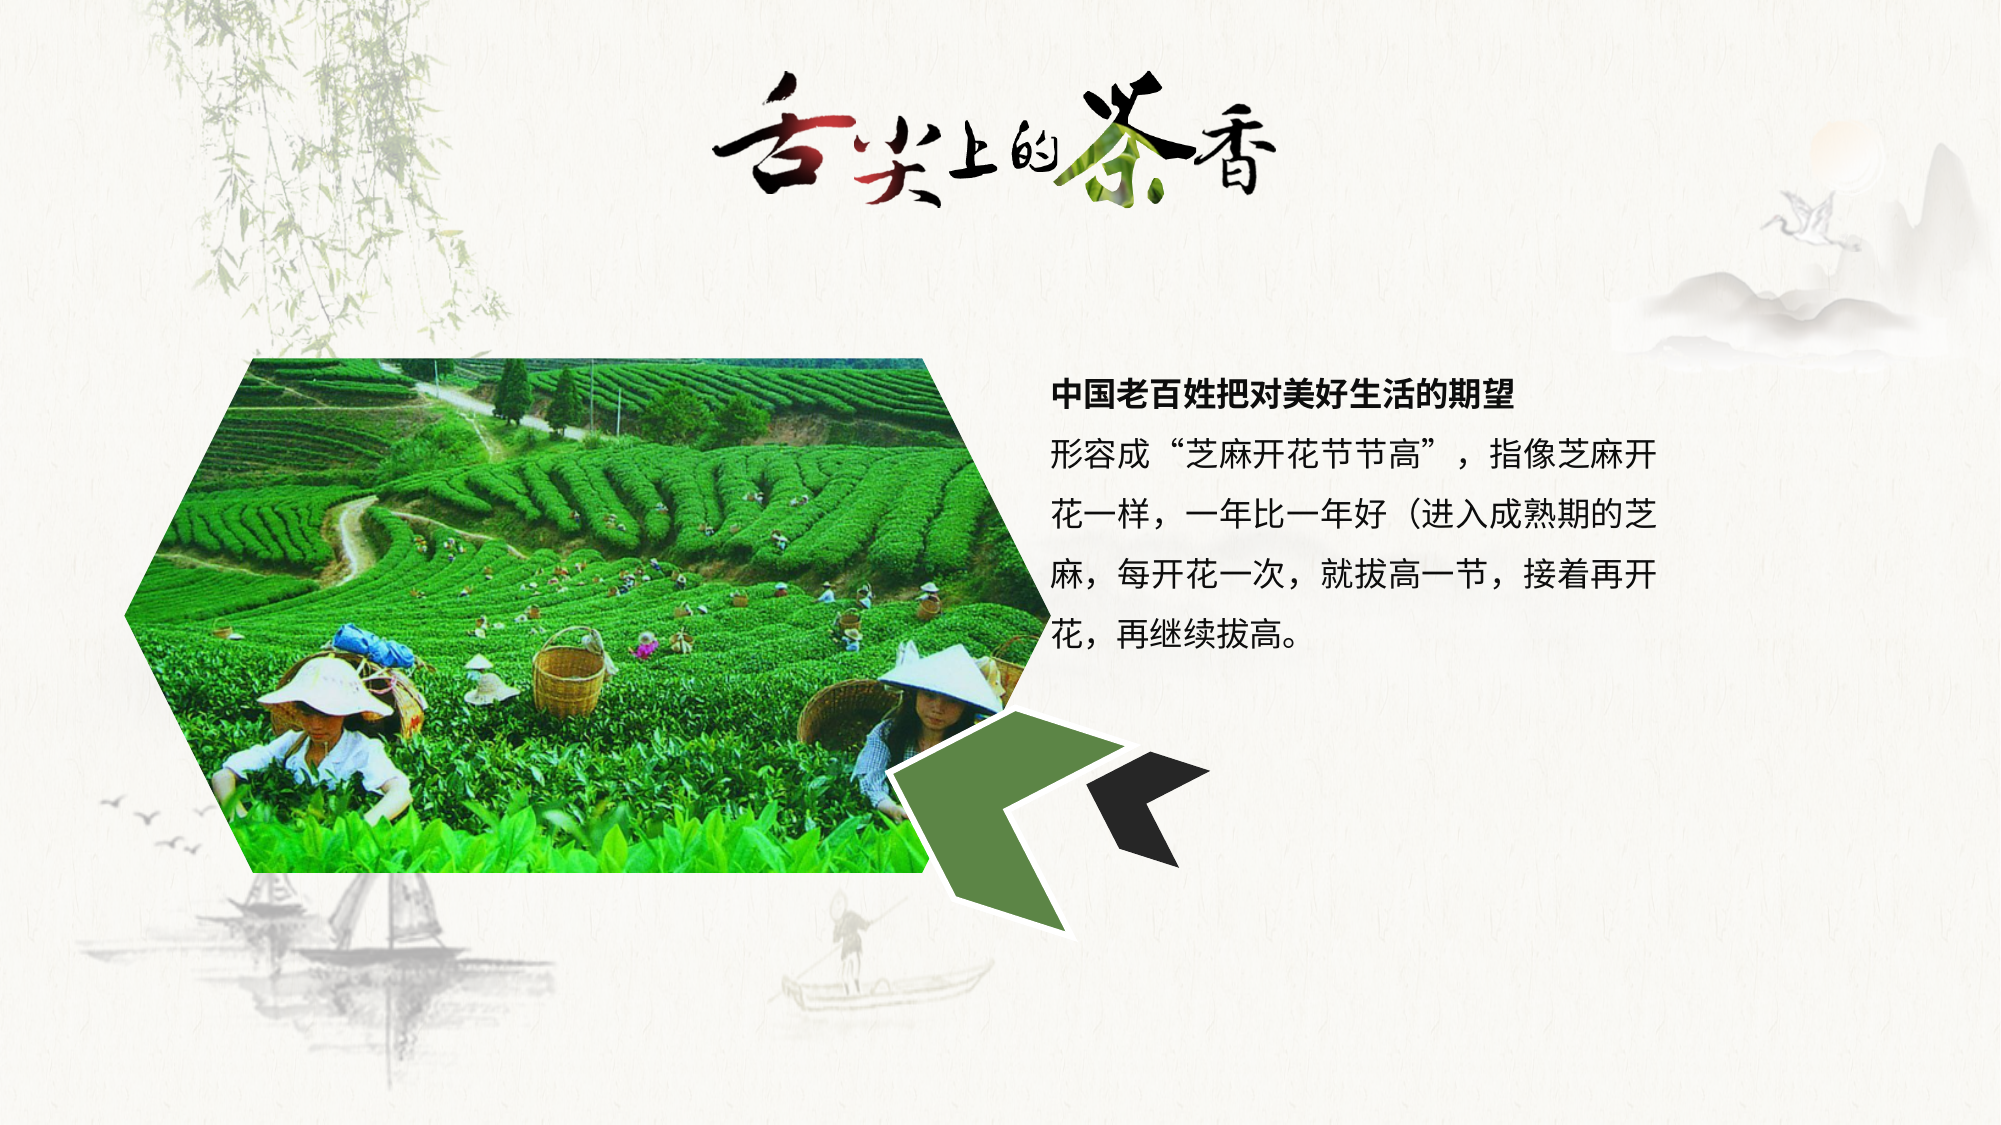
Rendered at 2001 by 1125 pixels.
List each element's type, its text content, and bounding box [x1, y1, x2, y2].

text_box [1084, 750, 1213, 870]
text_box [1051, 718, 1136, 790]
picture [697, 11, 1303, 223]
text_box 中国老百姓把对美好生活的期望 形容成“芝麻开花节节高”，指像芝麻开花一样，一年比一年好（进入成熟期的芝麻，每开花一次，就拔高一节，接着再开花，再继续拔高。 [1035, 346, 1674, 661]
picture [124, 358, 1051, 873]
text_box [939, 873, 1074, 939]
